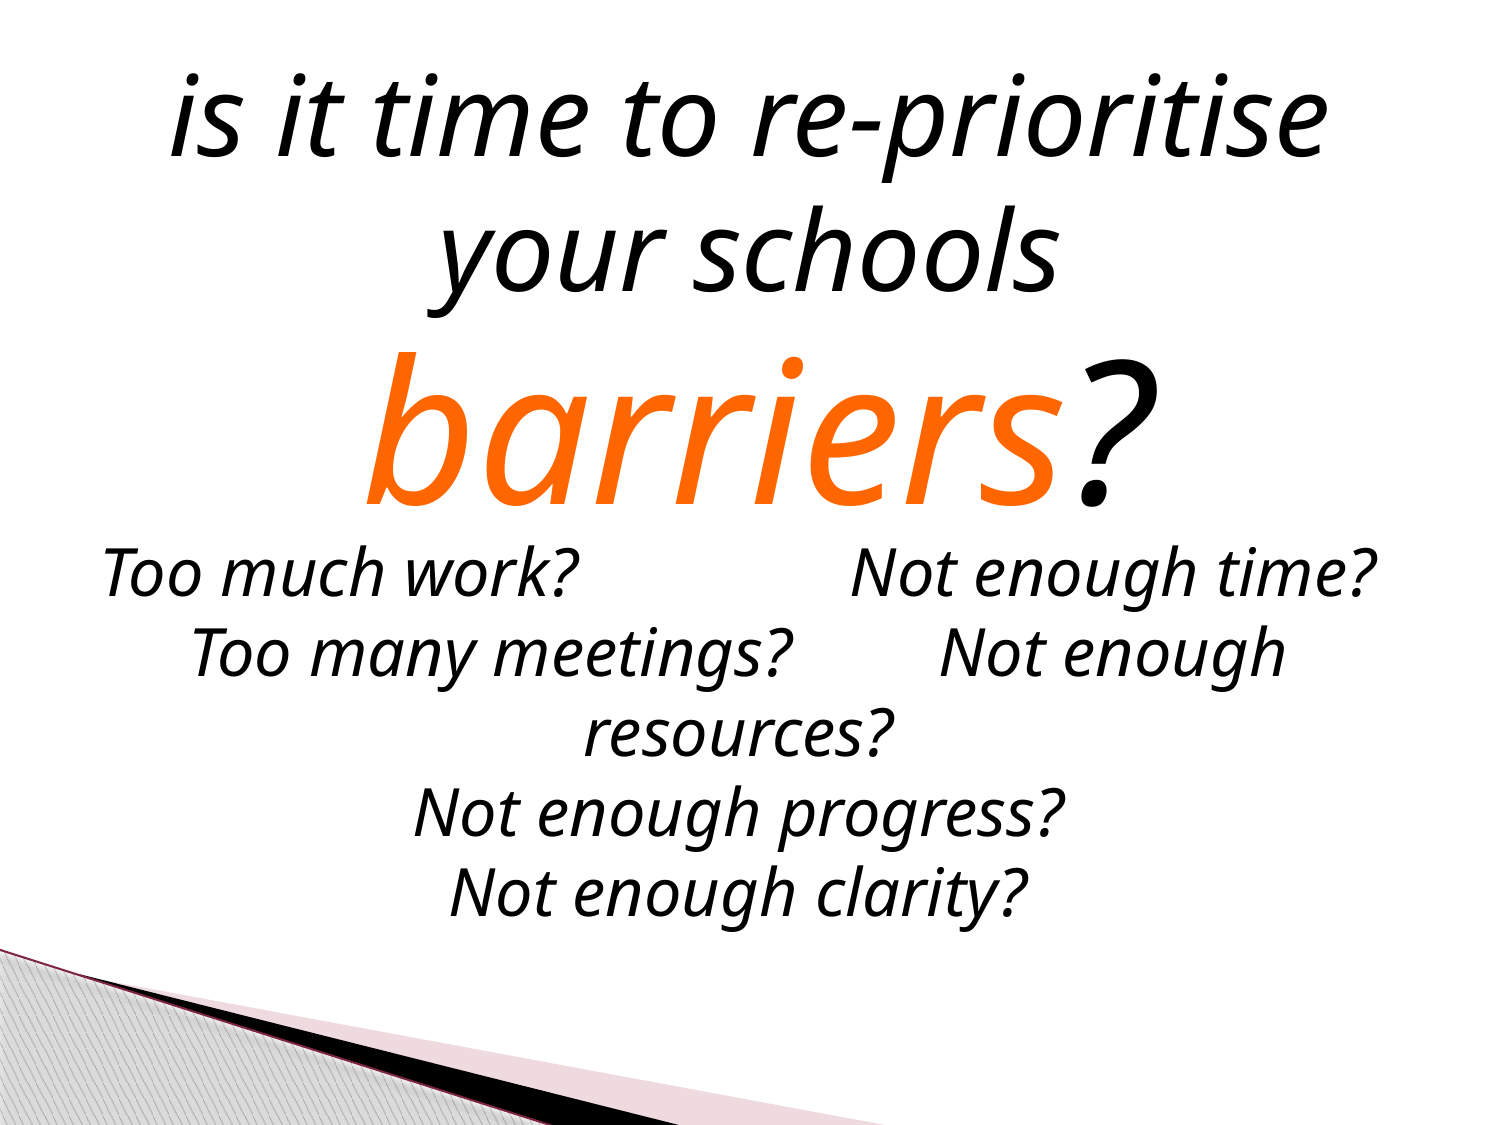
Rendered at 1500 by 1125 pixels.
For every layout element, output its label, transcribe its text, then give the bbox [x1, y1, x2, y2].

text_box Too much work? Not enough time? Too many meetings? Not enough resources? Not enough progress? Not enough clarity? [47, 522, 1430, 937]
text_box is it time to re-prioritise your schools [76, 36, 1425, 225]
text_box barriers? [165, 296, 1349, 485]
